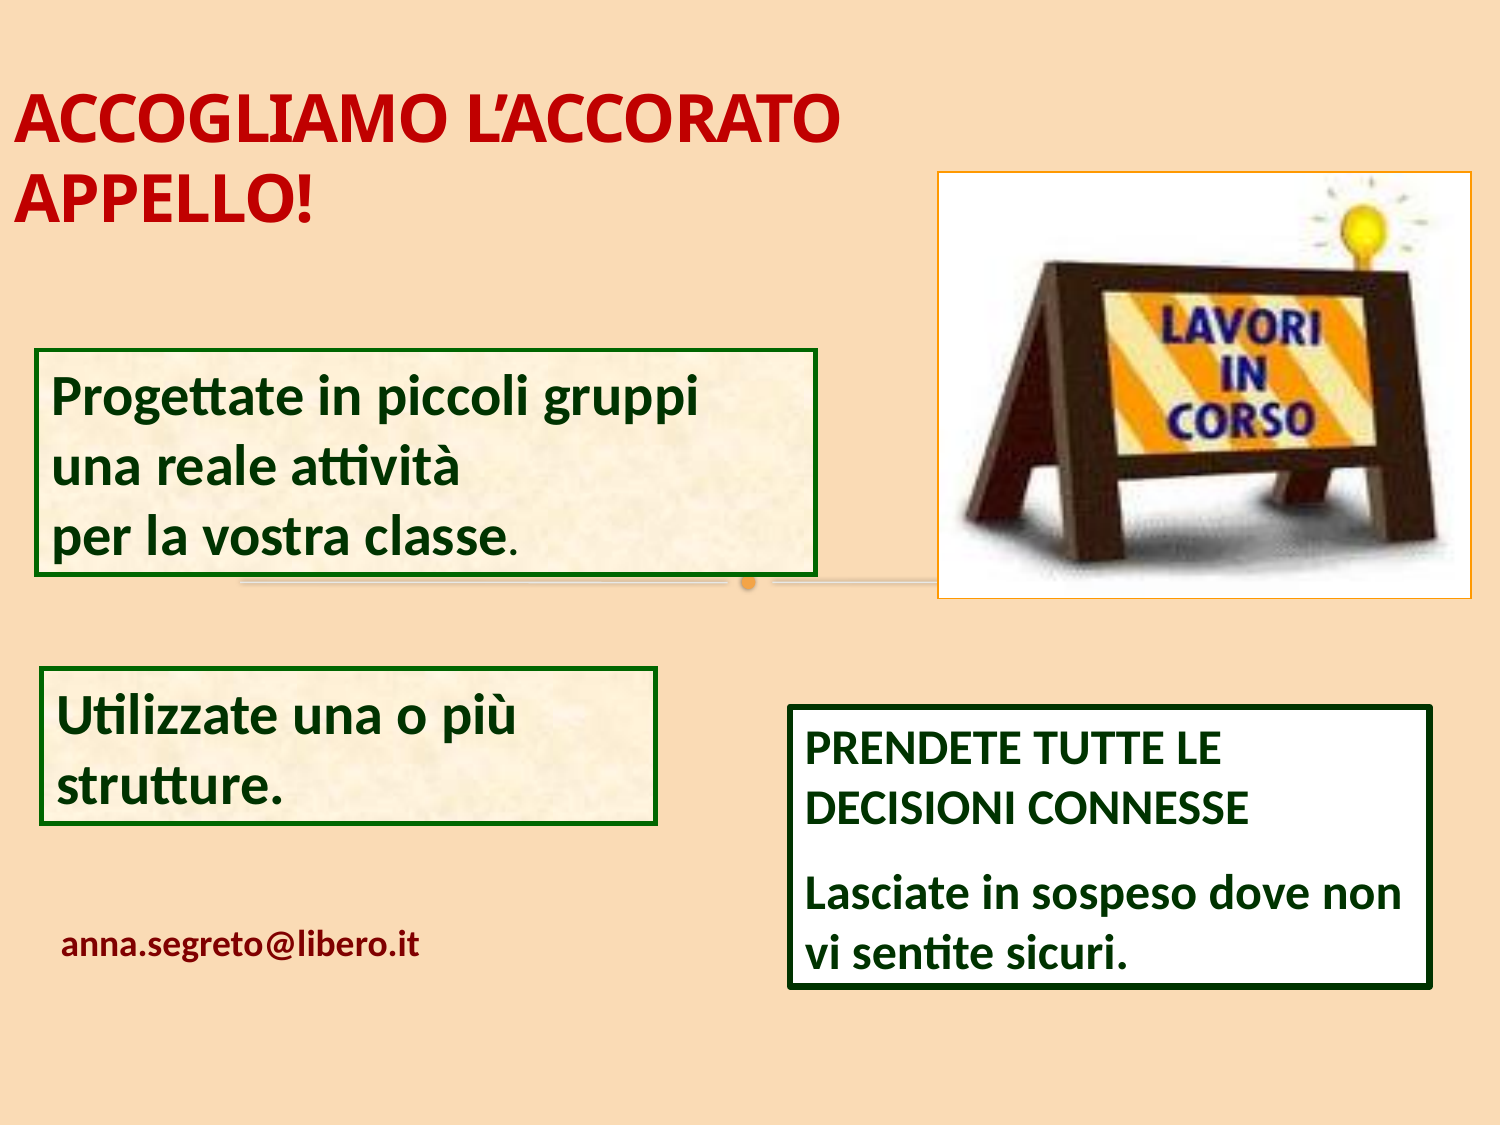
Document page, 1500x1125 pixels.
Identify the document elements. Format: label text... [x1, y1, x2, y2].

text_box anna.segreto@libero.it [45, 911, 672, 971]
picture [939, 173, 1470, 598]
text_box Progettate in piccoli gruppi una reale attività per la vostra classe. [36, 349, 816, 575]
text_box Utilizzate una o più strutture. [41, 668, 656, 824]
title ACCOGLIAMO L’ACCORATO APPELLO! [0, 54, 1152, 244]
text_box PRENDETE TUTTE LE DECISIONI CONNESSE Lasciate in sospeso dove non vi sentite sicuri. [787, 704, 1433, 990]
